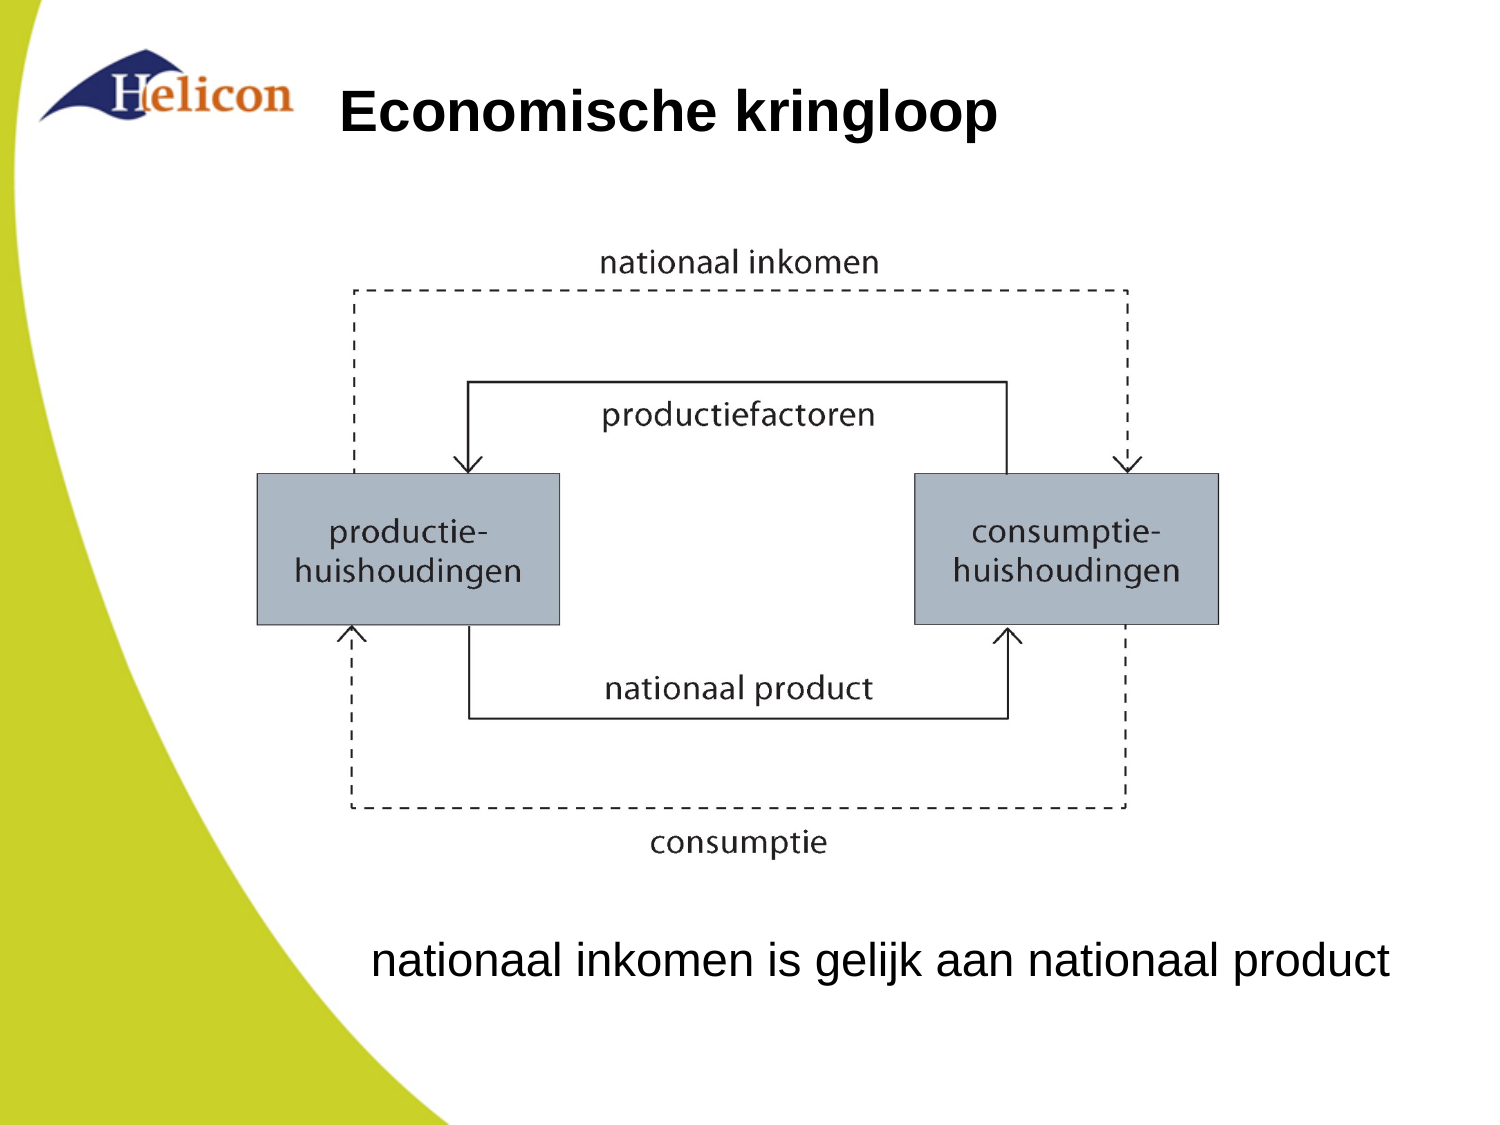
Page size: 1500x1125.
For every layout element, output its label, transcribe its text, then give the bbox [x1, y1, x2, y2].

picture [0, 0, 1500, 1125]
title Economische kringloop [324, 54, 1415, 161]
list nationaal inkomen is gelijk aan nationaal product [336, 196, 1425, 1005]
